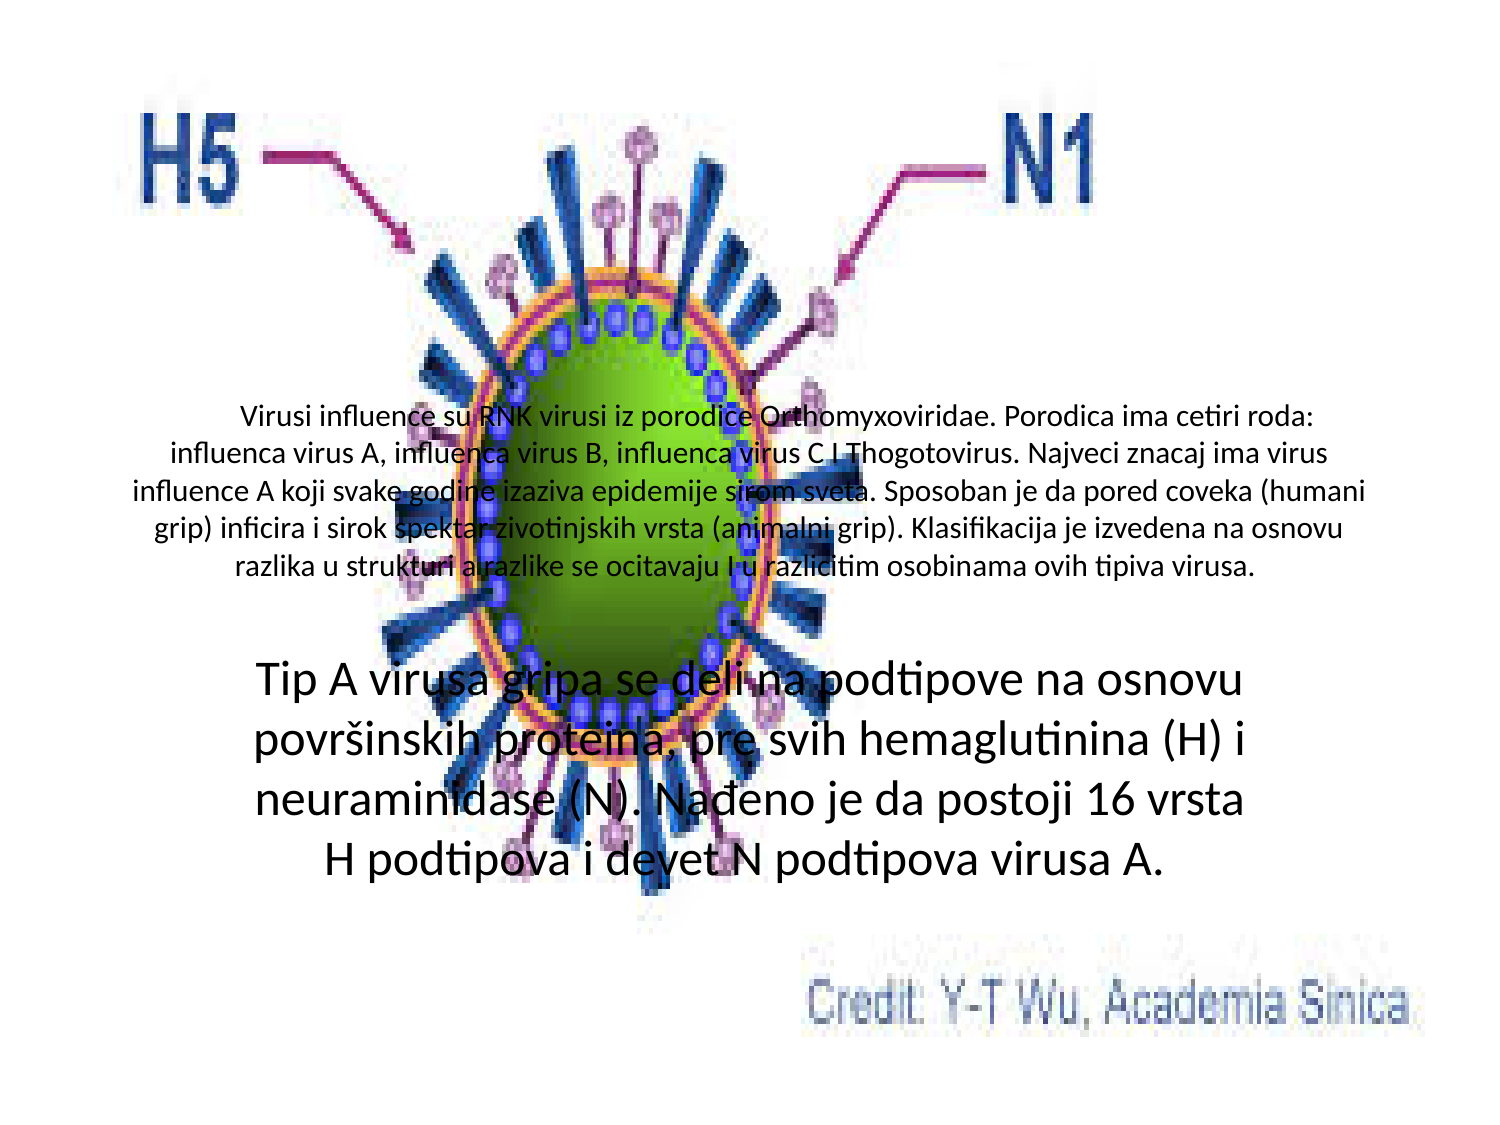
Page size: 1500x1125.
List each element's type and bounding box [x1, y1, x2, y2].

picture [112, 62, 1438, 1063]
